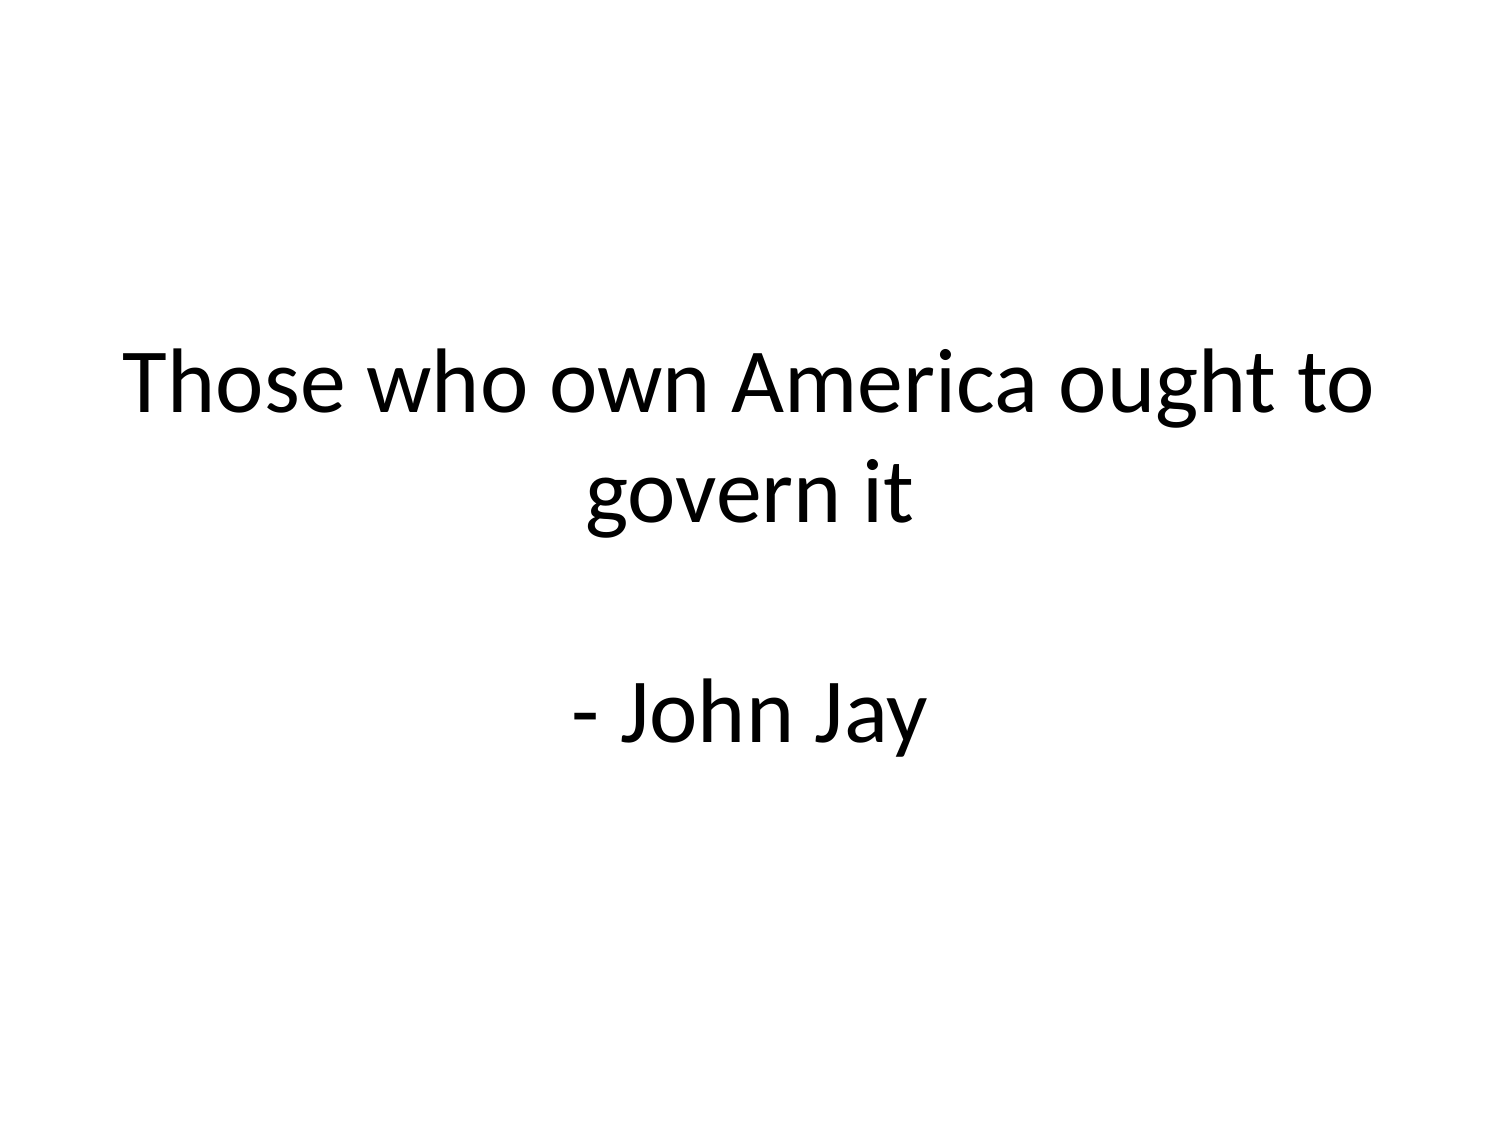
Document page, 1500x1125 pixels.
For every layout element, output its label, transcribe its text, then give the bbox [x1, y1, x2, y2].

title Those who own America ought to govern it - John Jay [74, 44, 1426, 1038]
